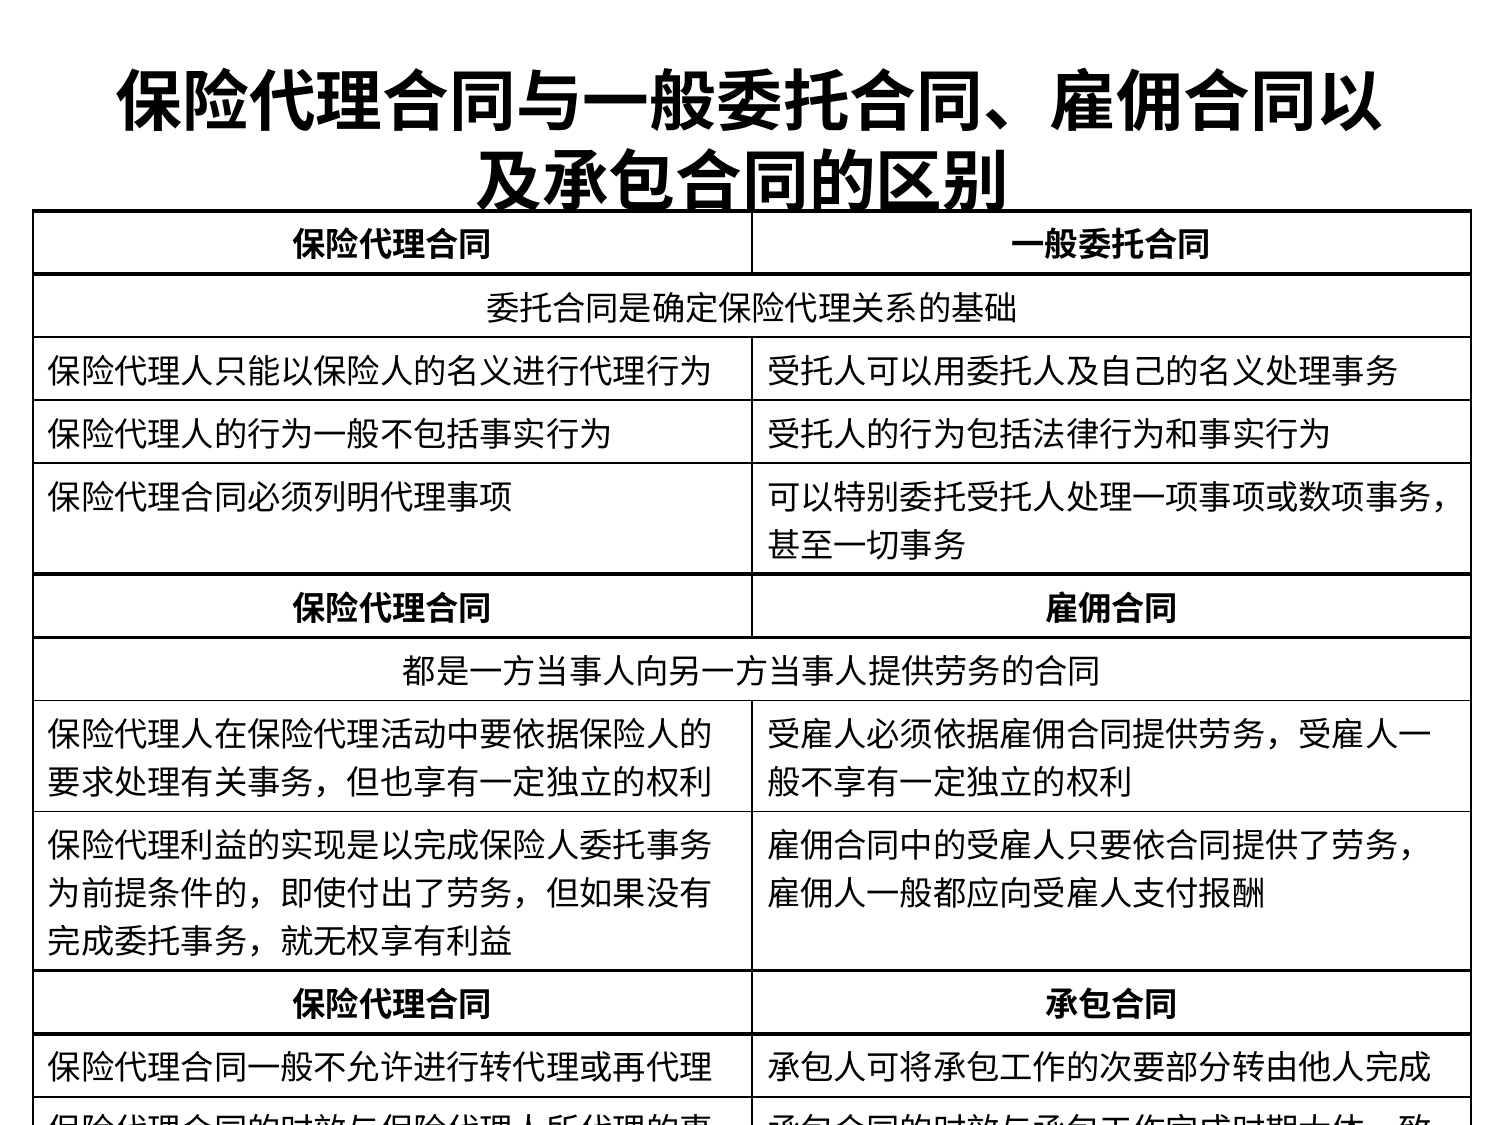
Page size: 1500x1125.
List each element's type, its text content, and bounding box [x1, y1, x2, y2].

table_cell 承包人可将承包工作的次要部分转由他人完成 [753, 1036, 1470, 1096]
table_cell 委托合同是确定保险代理关系的基础 [34, 276, 1470, 336]
table_cell 保险代理合同 [34, 972, 751, 1032]
table_cell 保险代理合同 [34, 576, 751, 636]
table_header 一般委托合同 [753, 213, 1470, 272]
table_cell 受雇人必须依据雇佣合同提供劳务，受雇人一般不享有一定独立的权利 [753, 701, 1470, 811]
table_header 保险代理合同 [34, 213, 751, 272]
table_cell 保险代理合同必须列明代理事项 [34, 464, 751, 572]
table_cell 保险代理利益的实现是以完成保险人委托事务为前提条件的，即使付出了劳务，但如果没有完成委托事务，就无权享有利益 [34, 812, 751, 969]
title 保险代理合同与一般委托合同、雇佣合同以及承包合同的区别 [75, 45, 1425, 209]
table_cell 受托人可以用委托人及自己的名义处理事务 [753, 338, 1470, 399]
table_cell 保险代理人的行为一般不包括事实行为 [34, 401, 751, 462]
table_cell 保险代理人在保险代理活动中要依据保险人的要求处理有关事务，但也享有一定独立的权利 [34, 701, 751, 811]
table_cell 可以特别委托受托人处理一项事项或数项事务，甚至一切事务 [753, 464, 1470, 572]
table_cell 雇佣合同 [753, 576, 1470, 636]
table_cell 承包合同 [753, 972, 1470, 1032]
table_cell 受托人的行为包括法律行为和事实行为 [753, 401, 1470, 462]
table_cell 保险代理人只能以保险人的名义进行代理行为 [34, 338, 751, 399]
table_cell 都是一方当事人向另一方当事人提供劳务的合同 [34, 639, 1470, 700]
table_cell 承包合同的时效与承包工作完成时期大体一致 [753, 1098, 1470, 1125]
table_cell 保险代理合同的时效与保险代理人所代理的事务没有必然的时间关系 [34, 1098, 751, 1125]
table_cell 雇佣合同中的受雇人只要依合同提供了劳务，雇佣人一般都应向受雇人支付报酬 [753, 812, 1470, 969]
table_cell 保险代理合同一般不允许进行转代理或再代理 [34, 1036, 751, 1096]
